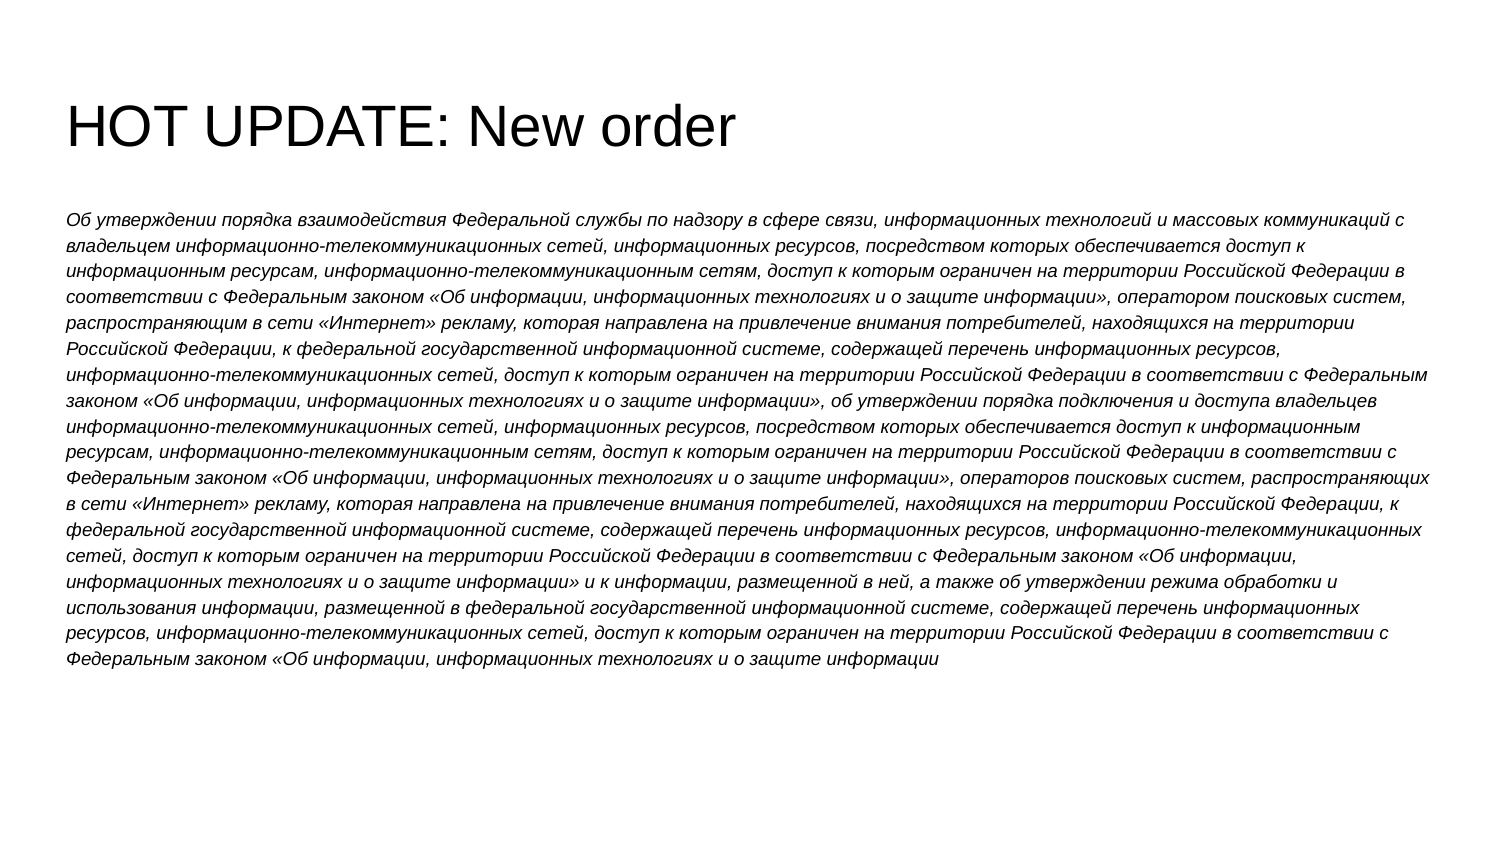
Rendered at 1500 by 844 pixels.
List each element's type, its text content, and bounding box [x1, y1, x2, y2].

title HOT UPDATE: New order [51, 72, 1449, 167]
list Об утверждении порядка взаимодействия Федеральной службы по надзору в сфере связи, информационных технологий и массовых коммуникаций с владельцем информационно-телекоммуникационных сетей, информационных ресурсов, посредством которых обеспечивается доступ к информационным ресурсам, информационно-телекоммуникационным сетям, доступ к которым ограничен на территории Российской Федерации в соответствии с Федеральным законом «Об информации, информационных технологиях и о защите информации», оператором поисковых систем, распространяющим в сети «Интернет» рекламу, которая направлена на привлечение внимания потребителей, находящихся на территории Российской Федерации, к федеральной государственной информационной системе, содержащей перечень информационных ресурсов, информационно-телекоммуникационных сетей, доступ к которым ограничен на территории Российской Федерации в соответствии с Федеральным законом «Об информации, информационных технологиях и о защите информации», об утверждении порядка подключения и доступа владельцев информационно-телекоммуникационных сетей, информационных ресурсов, посредством которых обеспечивается доступ к информационным ресурсам, информационно-телекоммуникационным сетям, доступ к которым ограничен на территории Российской Федерации в соответствии с Федеральным законом «Об информации, информационных технологиях и о защите информации», операторов поисковых систем, распространяющих в сети «Интернет» рекламу, которая направлена на привлечение внимания потребителей, находящихся на территории Российской Федерации, к федеральной государственной информационной системе, содержащей перечень информационных ресурсов, информационно-телекоммуникационных сетей, доступ к которым ограничен на территории Российской Федерации в соответствии с Федеральным законом «Об информации, информационных технологиях и о защите информации» и к информации, размещенной в ней, а также об утверждении режима обработки и использования информации, размещенной в федеральной государственной информационной системе, содержащей перечень информационных ресурсов, информационно-телекоммуникационных сетей, доступ к которым ограничен на территории Российской Федерации в соответствии с Федеральным законом «Об информации, информационных технологиях и о защите информации [51, 189, 1449, 750]
